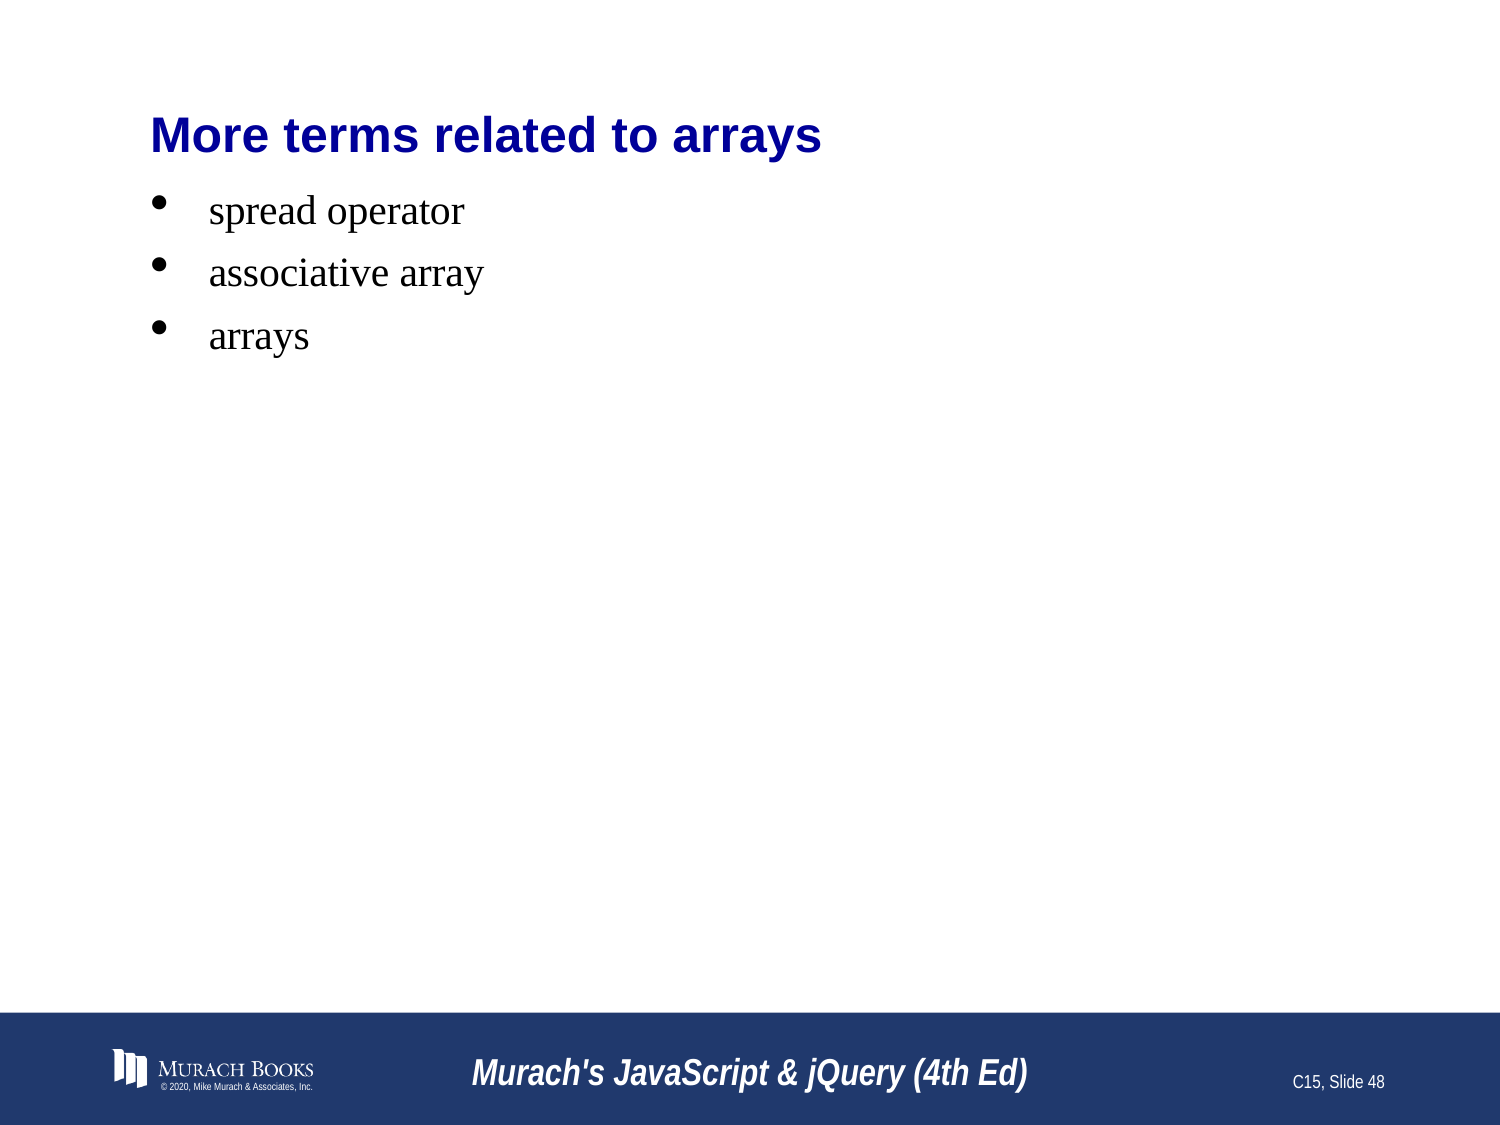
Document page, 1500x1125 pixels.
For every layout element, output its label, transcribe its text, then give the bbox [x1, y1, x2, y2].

slide_number C15, Slide 48 [1087, 1025, 1400, 1100]
slide_number Murach's JavaScript & jQuery (4th Ed) [463, 1025, 1050, 1100]
title More terms related to arrays [150, 102, 1350, 164]
list spread operator associative array arrays [137, 174, 1350, 975]
footer © 2020, Mike Murach & Associates, Inc. [12, 1025, 463, 1100]
